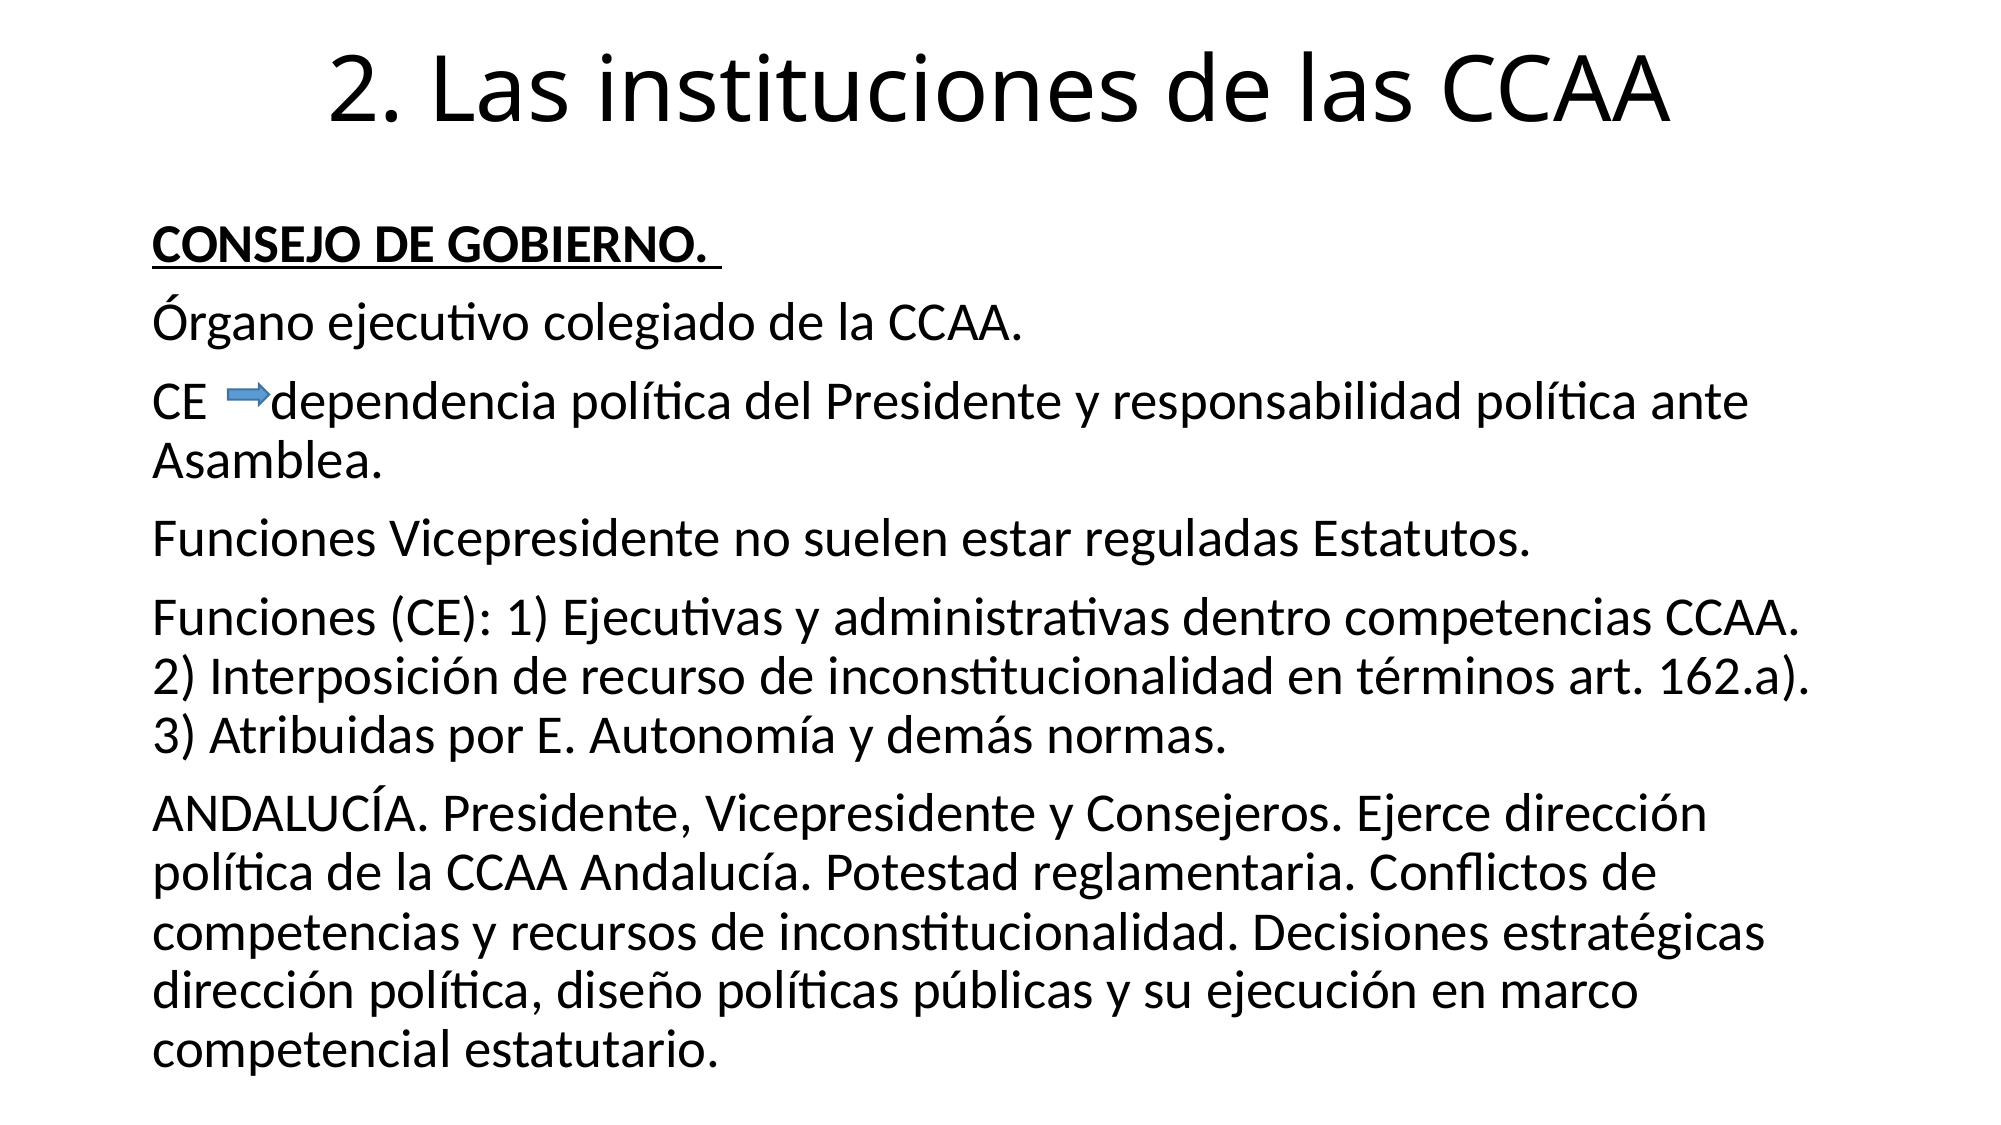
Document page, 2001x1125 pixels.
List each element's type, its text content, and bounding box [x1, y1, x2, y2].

list CONSEJO DE GOBIERNO. Órgano ejecutivo colegiado de la CCAA. CE dependencia política del Presidente y responsabilidad política ante Asamblea. Funciones Vicepresidente no suelen estar reguladas Estatutos. Funciones (CE): 1) Ejecutivas y administrativas dentro competencias CCAA. 2) Interposición de recurso de inconstitucionalidad en términos art. 162.a). 3) Atribuidas por E. Autonomía y demás normas. ANDALUCÍA. Presidente, Vicepresidente y Consejeros. Ejerce dirección política de la CCAA Andalucía. Potestad reglamentaria. Conflictos de competencias y recursos de inconstitucionalidad. Decisiones estratégicas dirección política, diseño políticas públicas y su ejecución en marco competencial estatutario. [137, 207, 1863, 1094]
title 2. Las instituciones de las CCAA [137, 14, 1863, 169]
text_box [226, 381, 271, 408]
